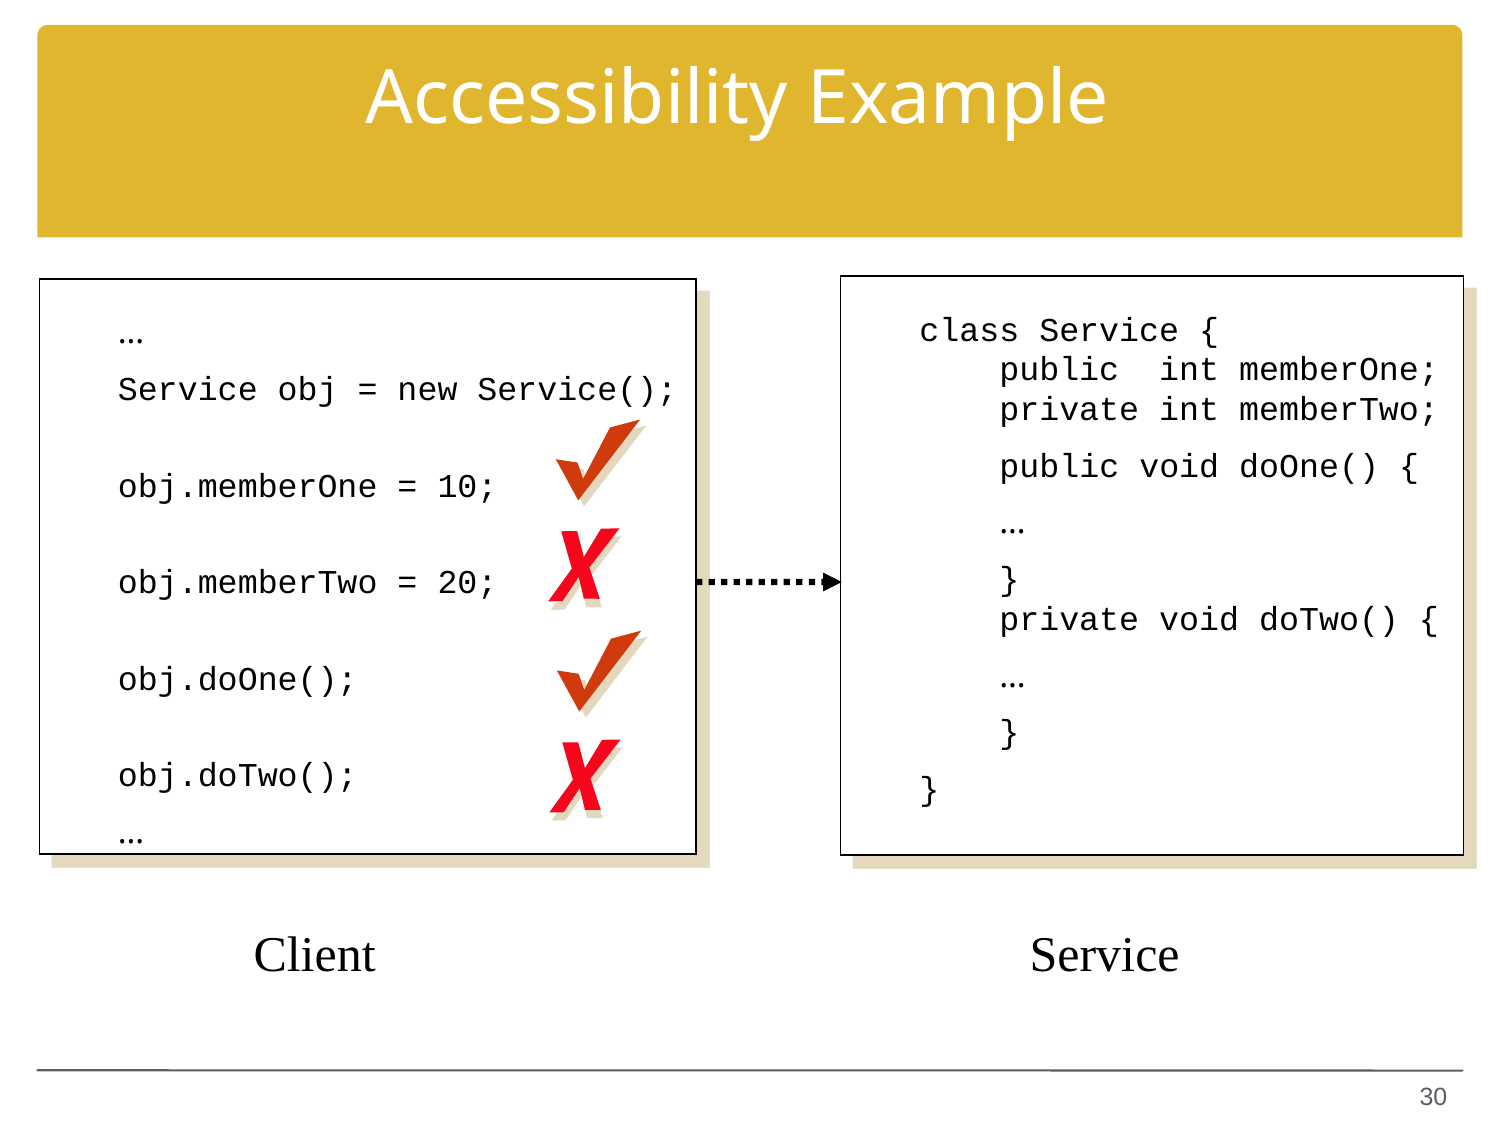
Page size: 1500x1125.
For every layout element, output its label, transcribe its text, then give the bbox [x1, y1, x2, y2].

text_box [27, 278, 697, 941]
text_box Client [238, 955, 391, 989]
text_box Service [1014, 914, 1195, 989]
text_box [829, 275, 1464, 856]
slide_number 30 [1112, 1069, 1463, 1123]
title Accessibility Example [99, 24, 1376, 163]
